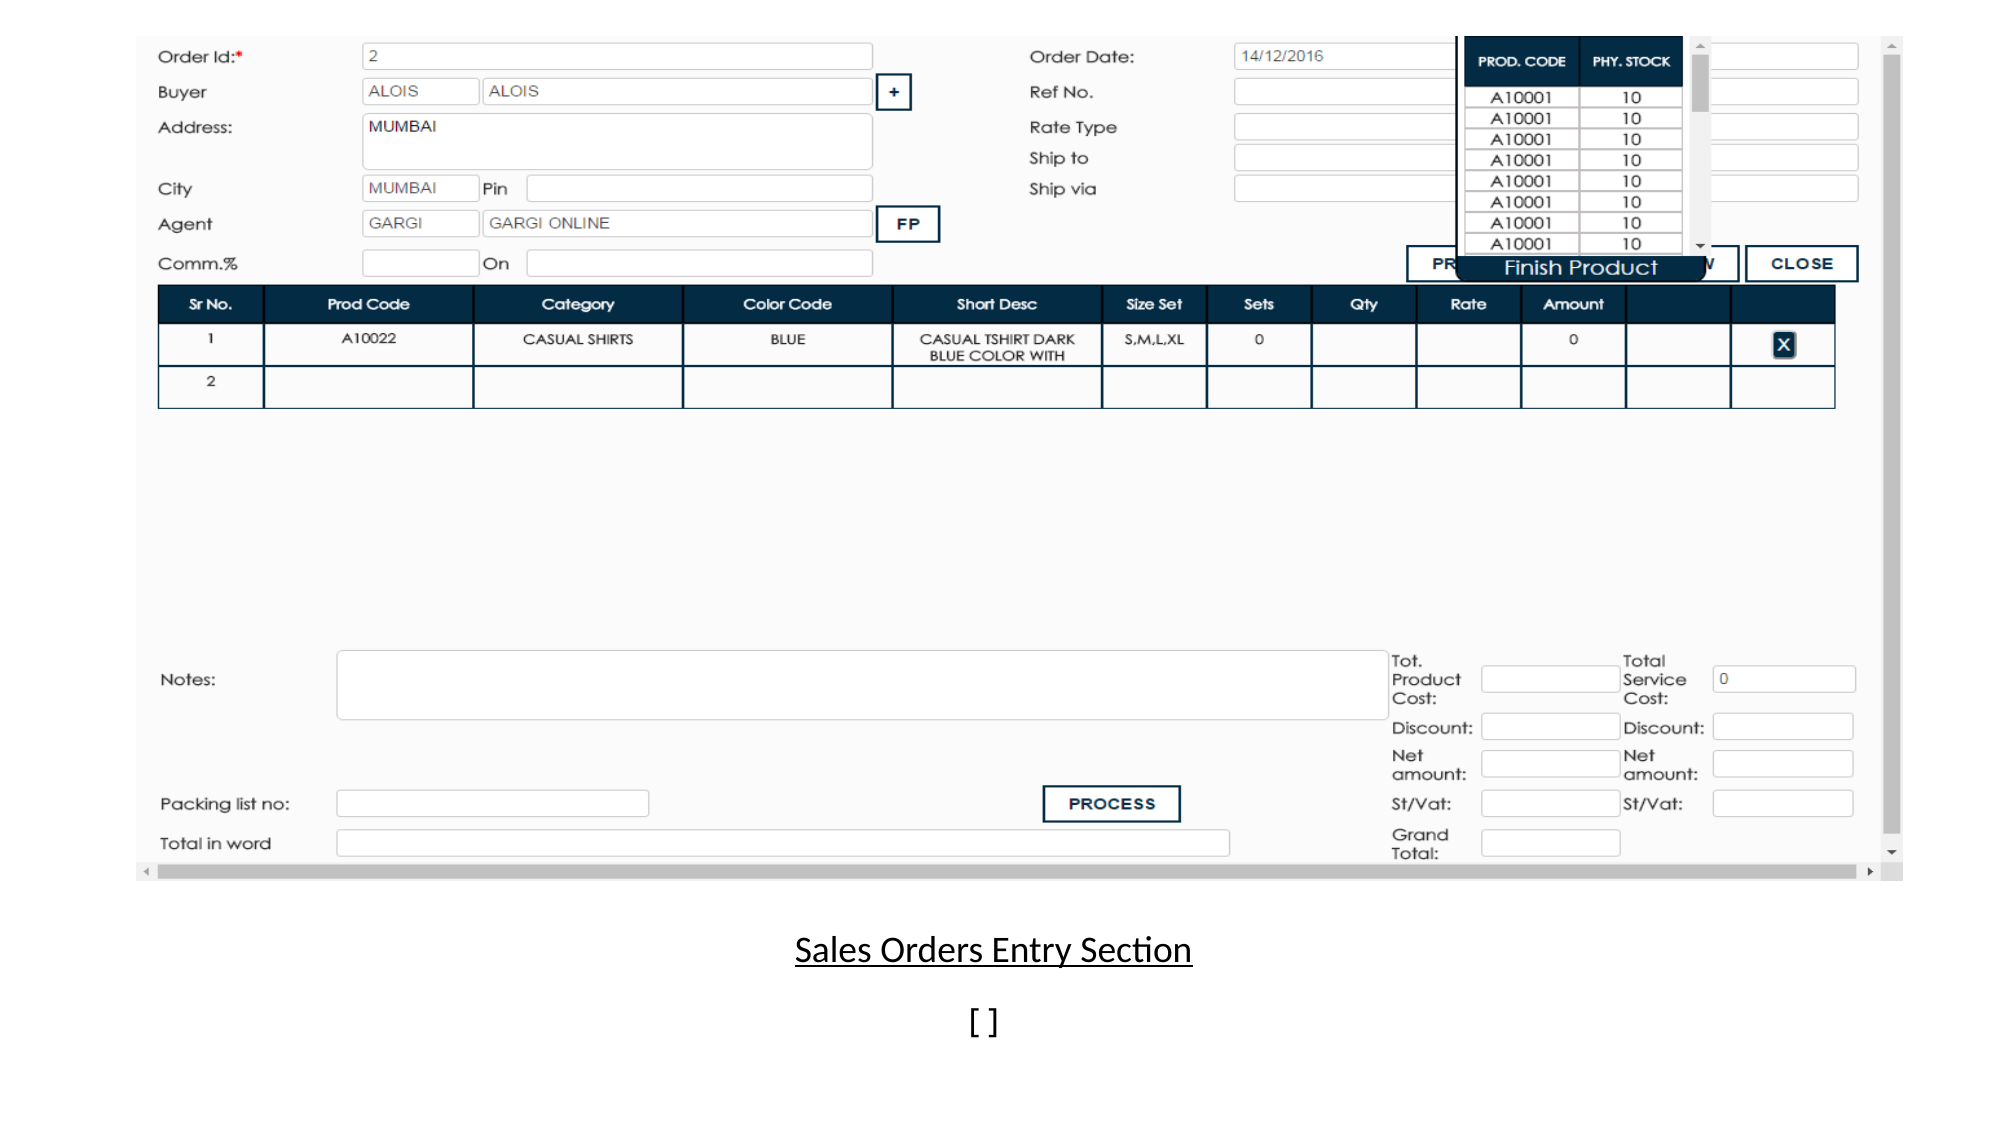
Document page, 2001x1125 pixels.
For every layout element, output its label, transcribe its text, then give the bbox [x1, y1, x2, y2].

picture [136, 36, 1903, 881]
text_box Sales Orders Entry Section [780, 917, 1209, 968]
text_box [ ] [346, 968, 1622, 1069]
